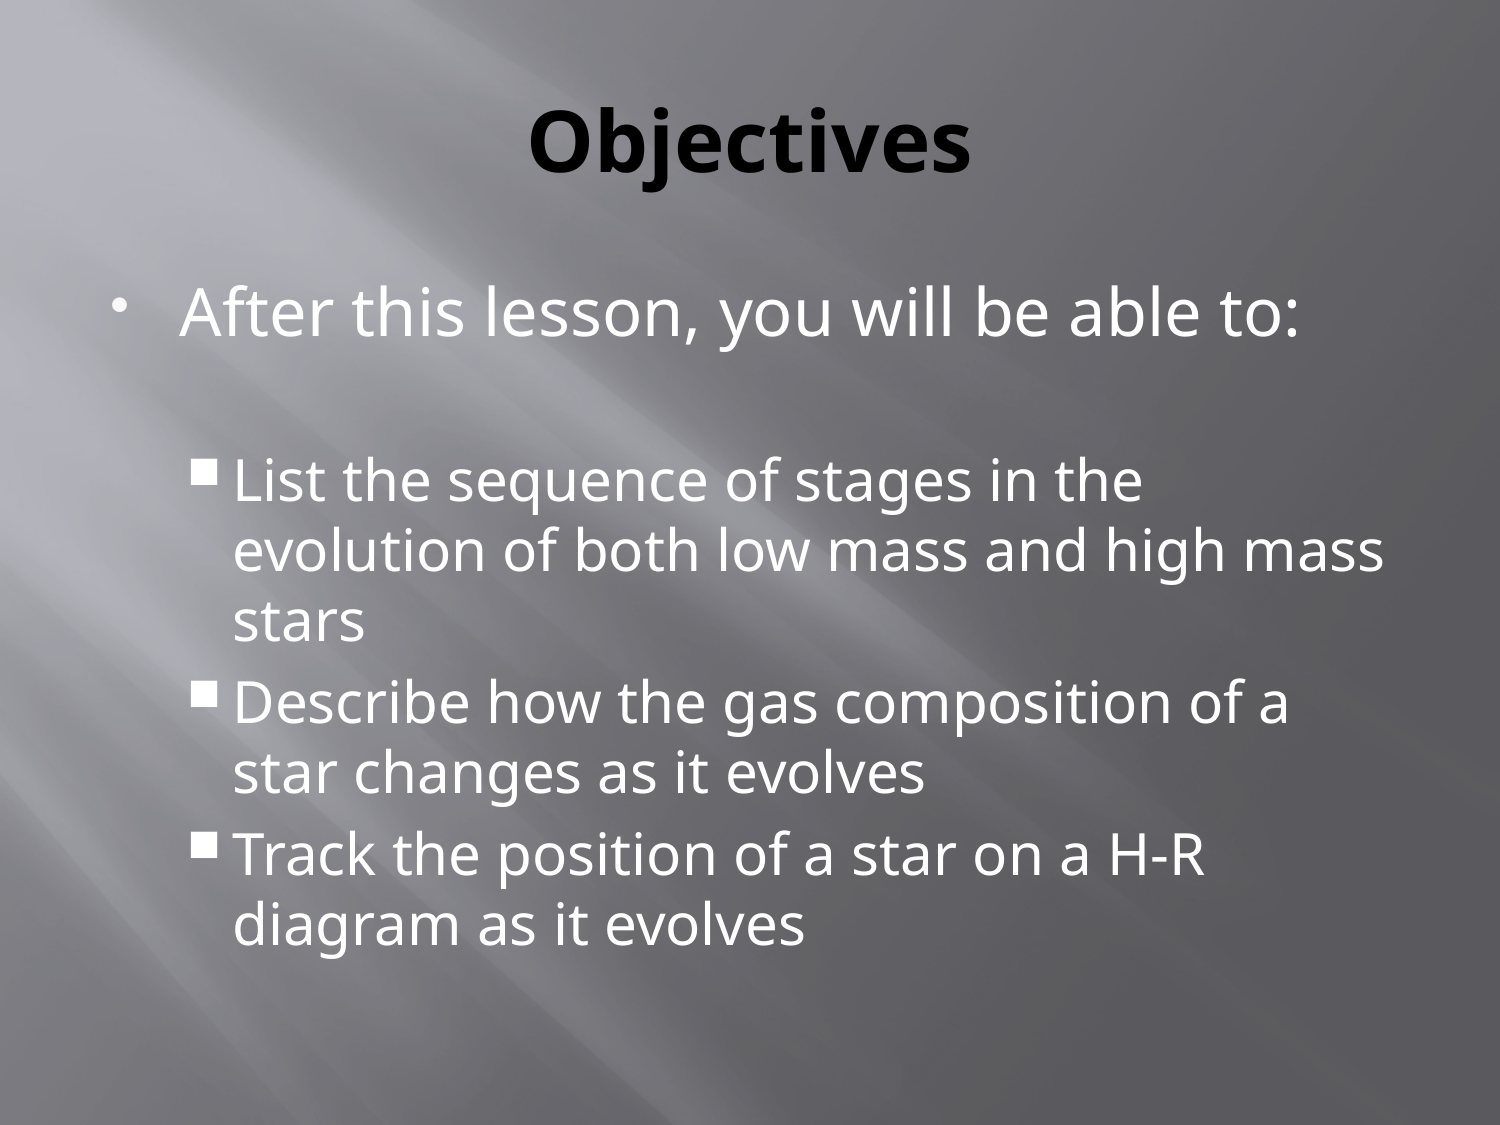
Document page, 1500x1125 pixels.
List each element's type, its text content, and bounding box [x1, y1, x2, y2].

list After this lesson, you will be able to: List the sequence of stages in the evolution of both low mass and high mass stars Describe how the gas composition of a star changes as it evolves Track the position of a star on a H-R diagram as it evolves [74, 262, 1426, 1036]
title Objectives [75, 45, 1425, 233]
